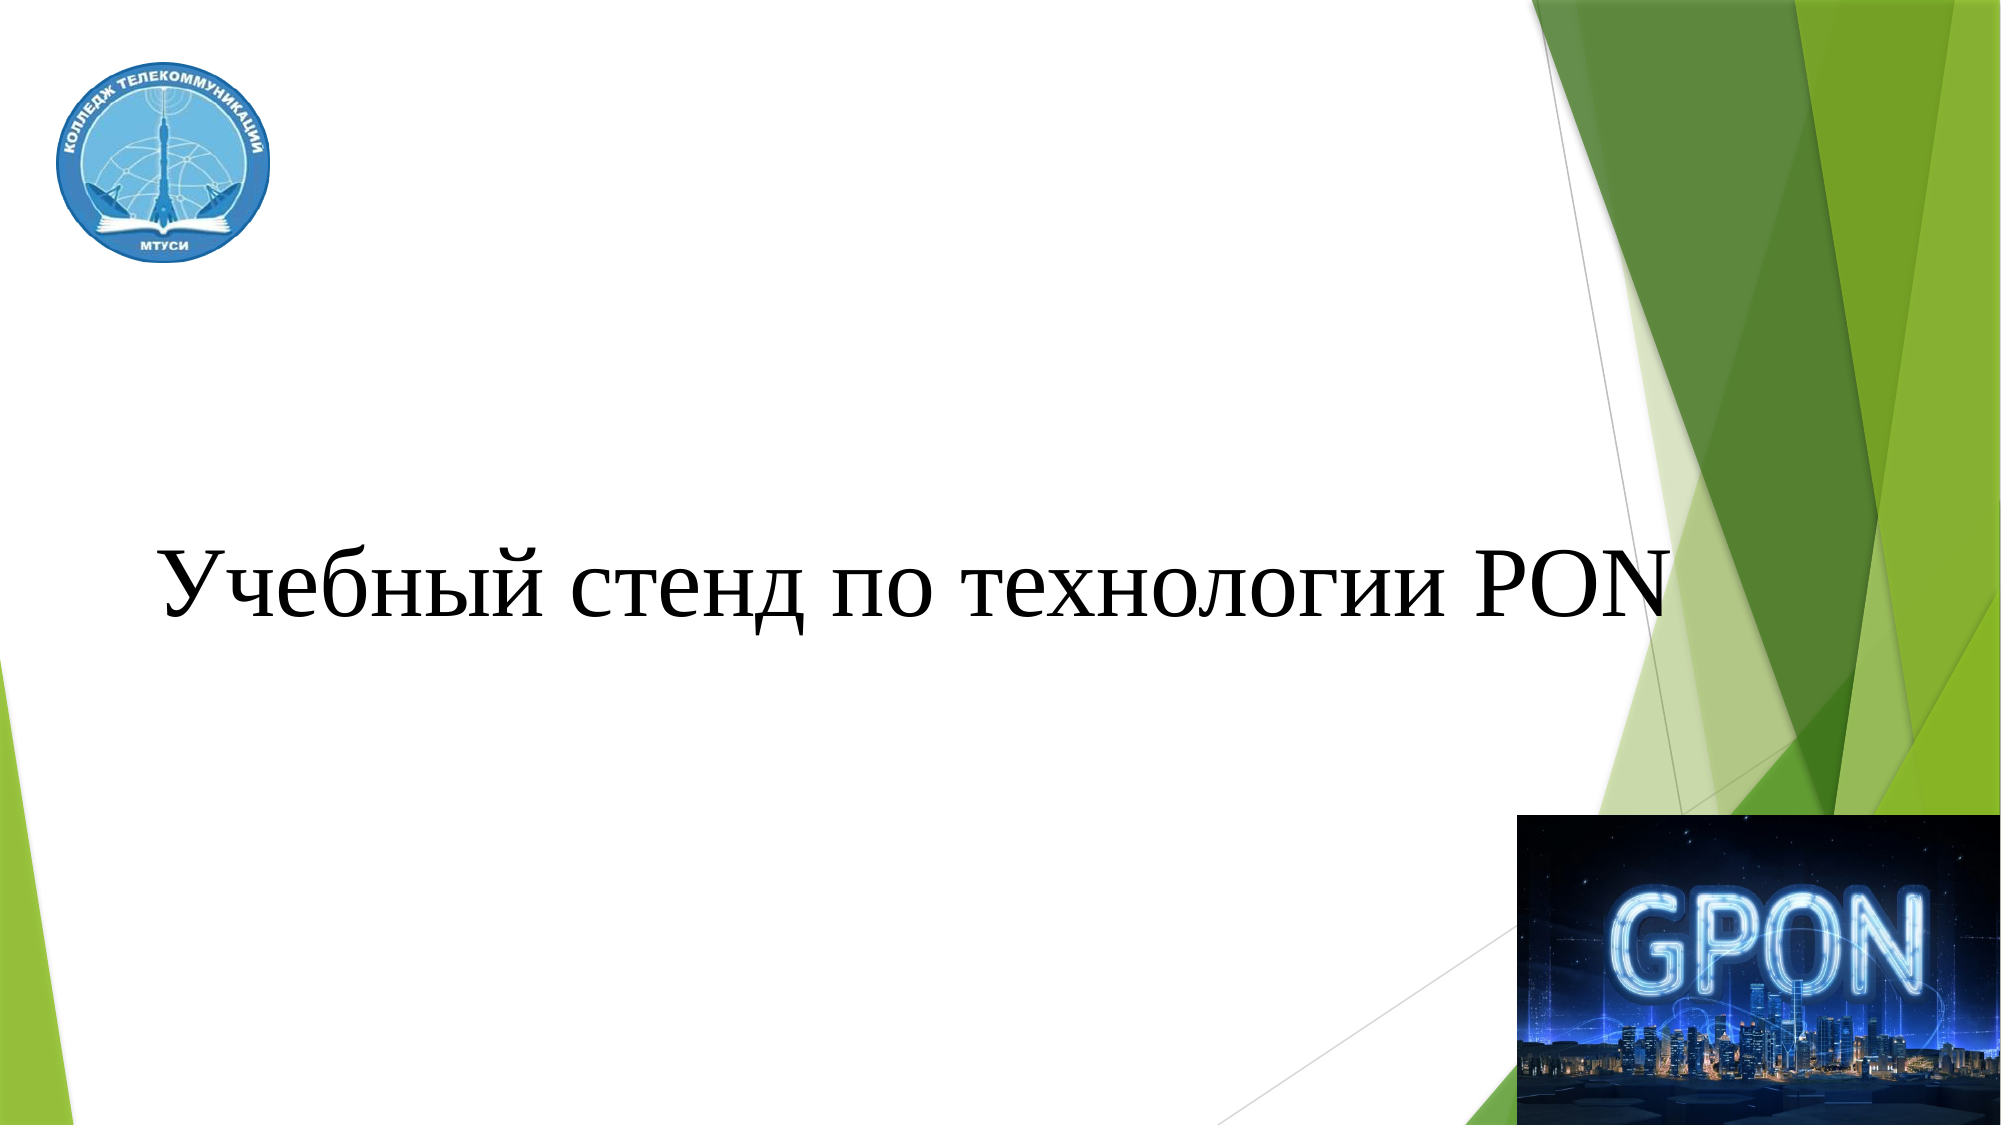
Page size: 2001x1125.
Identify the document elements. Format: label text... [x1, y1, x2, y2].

text_box Учебный стенд по технологии PON [98, 508, 1730, 644]
picture [1516, 815, 2000, 1125]
picture [55, 61, 270, 264]
